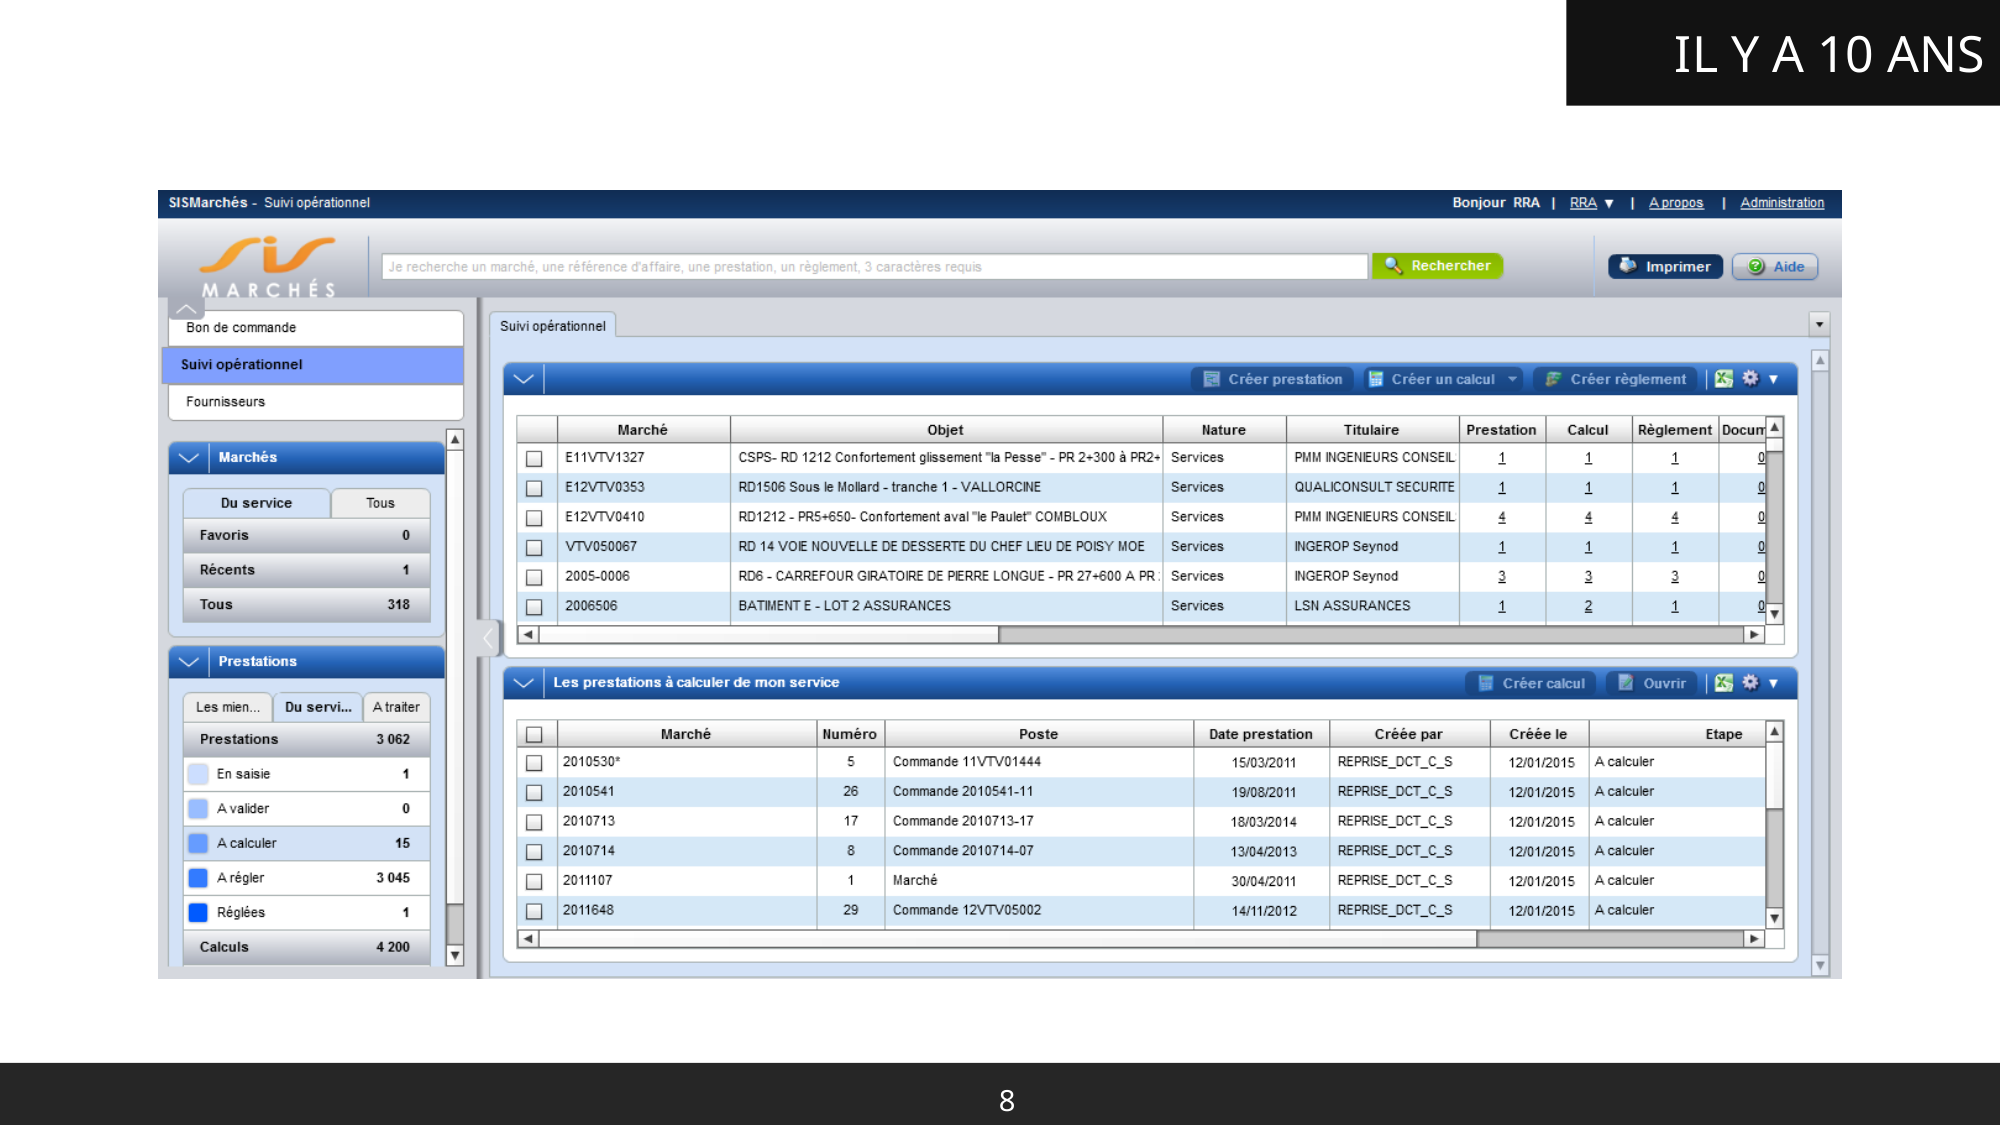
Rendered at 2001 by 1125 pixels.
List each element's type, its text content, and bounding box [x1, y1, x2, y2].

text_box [0, 1062, 2000, 1125]
picture [157, 189, 1843, 979]
text_box IL Y A 10 ANS [1566, 0, 2000, 106]
